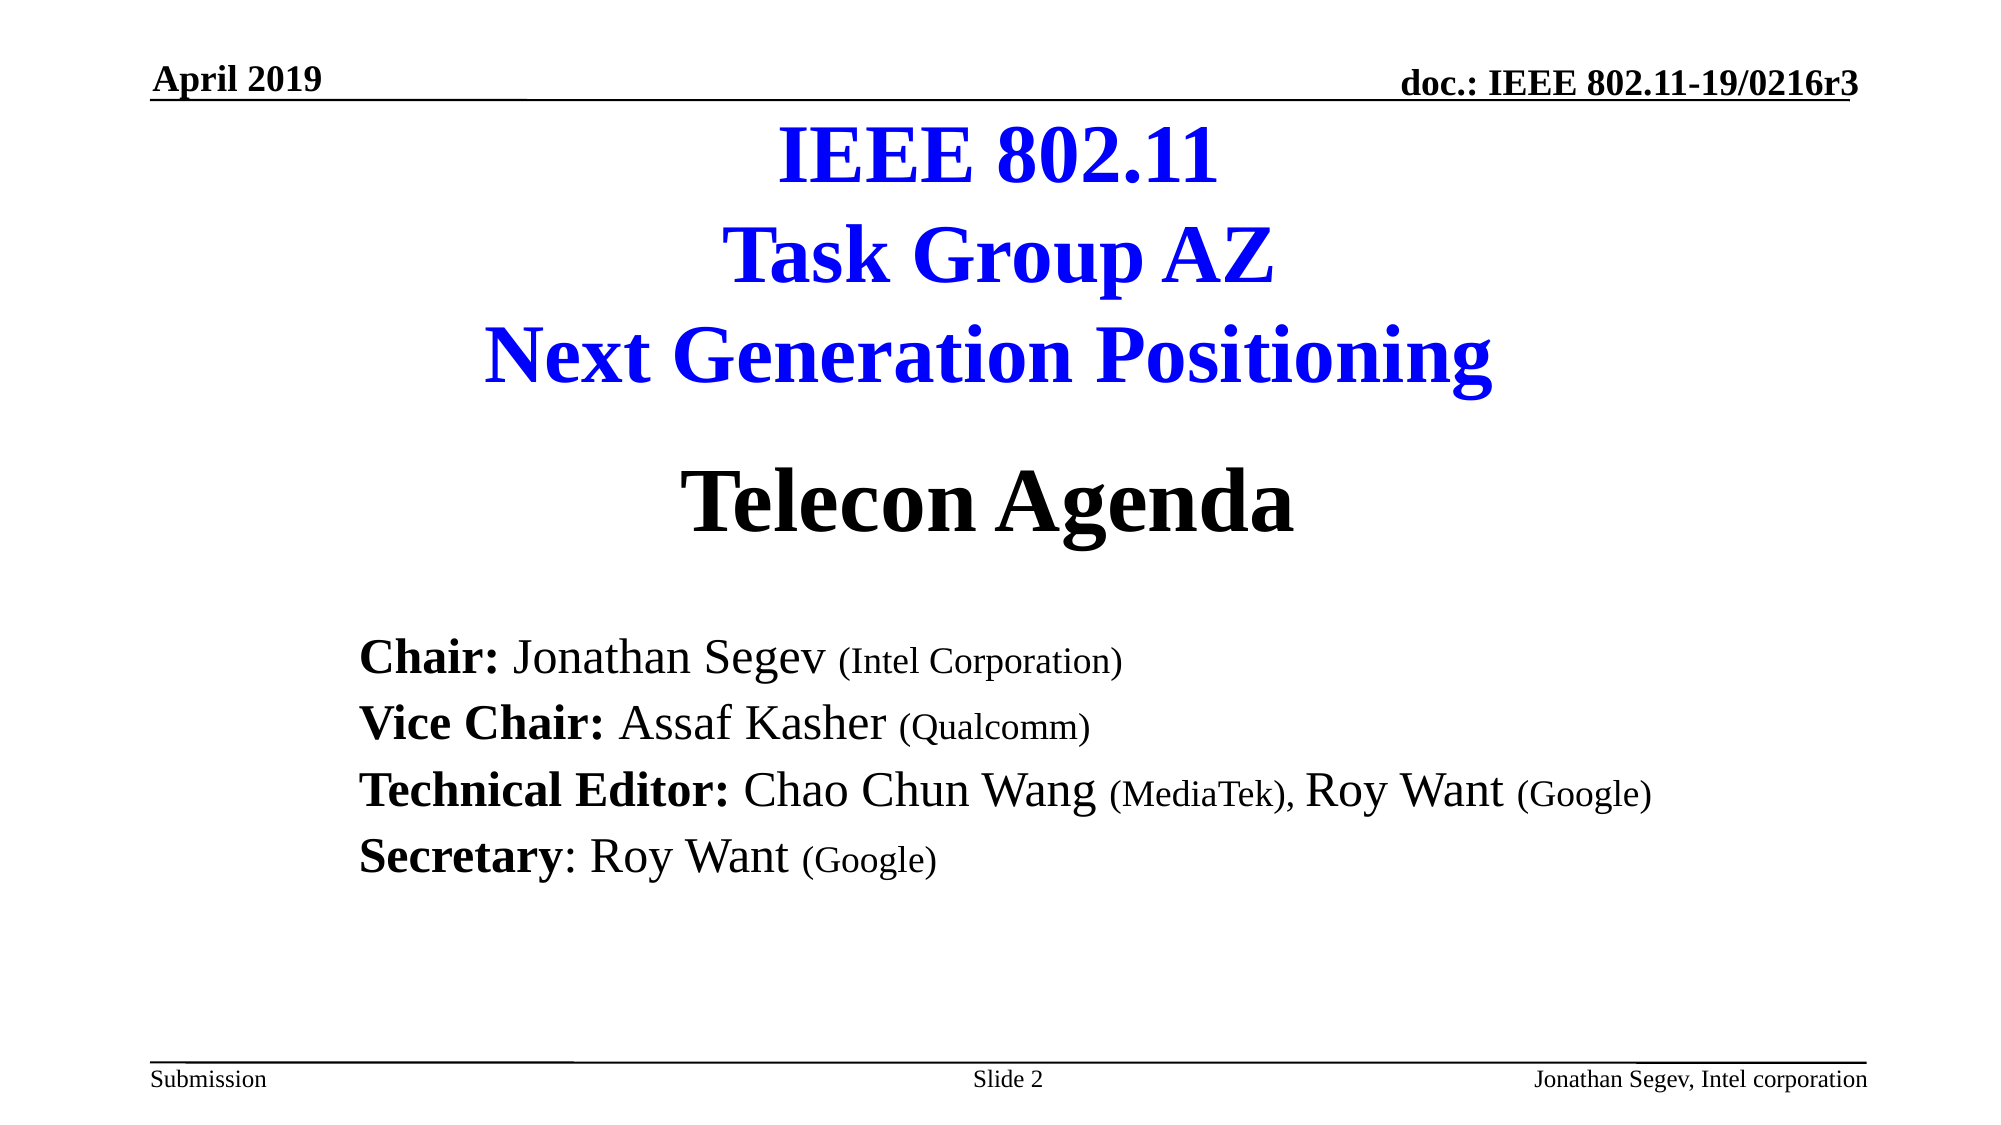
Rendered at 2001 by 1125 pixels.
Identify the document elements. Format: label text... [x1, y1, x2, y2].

slide_number Slide 2 [950, 1061, 1067, 1123]
title IEEE 802.11 Task Group AZ Next Generation Positioning [149, 112, 1850, 386]
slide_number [152, 54, 563, 100]
footer Jonathan Segev, Intel corporation [1171, 1061, 1869, 1093]
list Telecon Agenda Chair: Jonathan Segev (Intel Corporation) Vice Chair: Assaf Kasher (Qualcomm) Technical Editor: Chao Chun Wang (MediaTek), Roy Want (Google) Secretary: Roy Want (Google) [149, 444, 1850, 1000]
